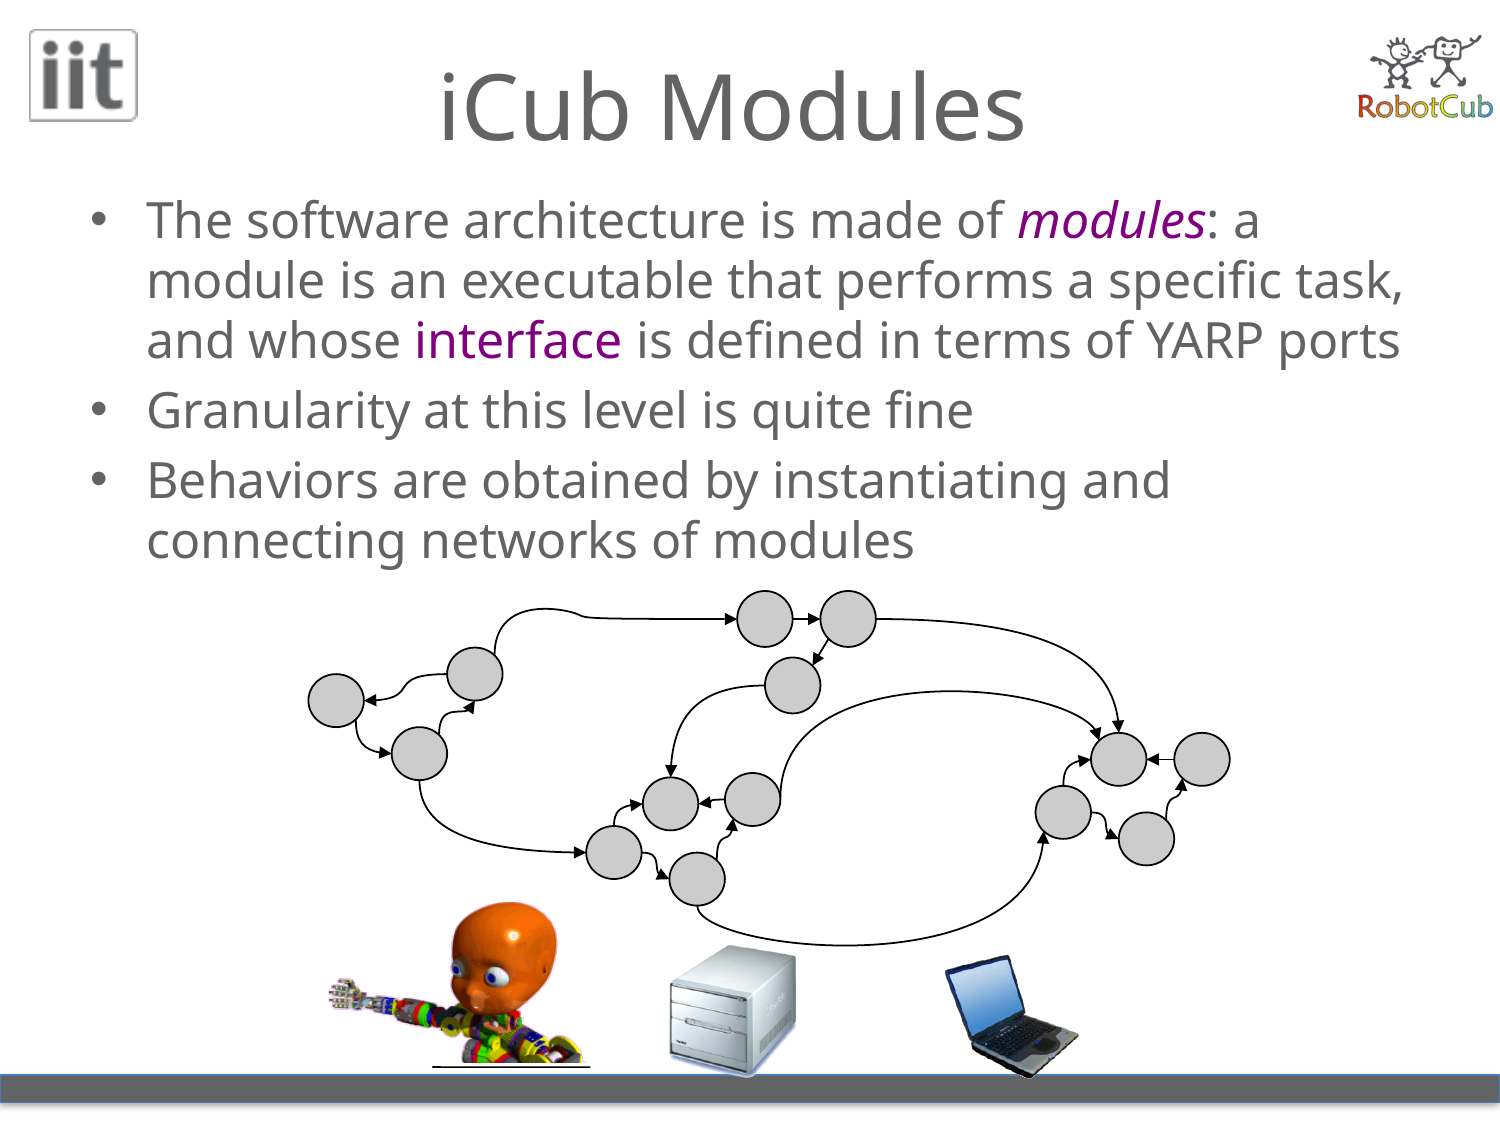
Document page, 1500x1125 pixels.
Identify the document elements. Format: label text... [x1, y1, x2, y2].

picture [669, 943, 796, 1079]
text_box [641, 852, 670, 880]
text_box [642, 777, 698, 831]
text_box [466, 732, 540, 900]
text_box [1090, 812, 1120, 840]
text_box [670, 685, 766, 778]
text_box [765, 657, 821, 714]
text_box [737, 590, 793, 647]
picture [29, 29, 101, 122]
picture [1365, 29, 1494, 122]
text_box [355, 719, 392, 754]
text_box [308, 674, 364, 728]
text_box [617, 800, 640, 830]
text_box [832, 806, 908, 1042]
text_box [439, 699, 475, 736]
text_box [806, 643, 835, 661]
text_box [1035, 806, 1091, 839]
text_box [820, 590, 876, 647]
text_box [1174, 732, 1230, 786]
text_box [780, 740, 1100, 798]
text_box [875, 618, 1119, 734]
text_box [716, 818, 734, 861]
text_box [670, 852, 725, 906]
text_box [597, 515, 635, 759]
text_box [447, 647, 503, 701]
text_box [363, 673, 448, 701]
text_box [586, 826, 642, 880]
text_box [1104, 733, 1147, 786]
text_box [725, 778, 780, 827]
text_box [1119, 812, 1175, 866]
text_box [1165, 777, 1183, 821]
list The software architecture is made of modules: a module is an executable that performs a specific task, and whose interface is defined in terms of YARP ports Granularity at this level is quite fine Behaviors are obtained by instantiating and connecting networks of modules [75, 181, 1425, 591]
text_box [832, 694, 871, 739]
picture [943, 927, 1081, 1079]
picture [323, 892, 640, 1063]
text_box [698, 799, 726, 805]
text_box [392, 727, 448, 781]
title iCub Modules [101, 26, 1365, 181]
